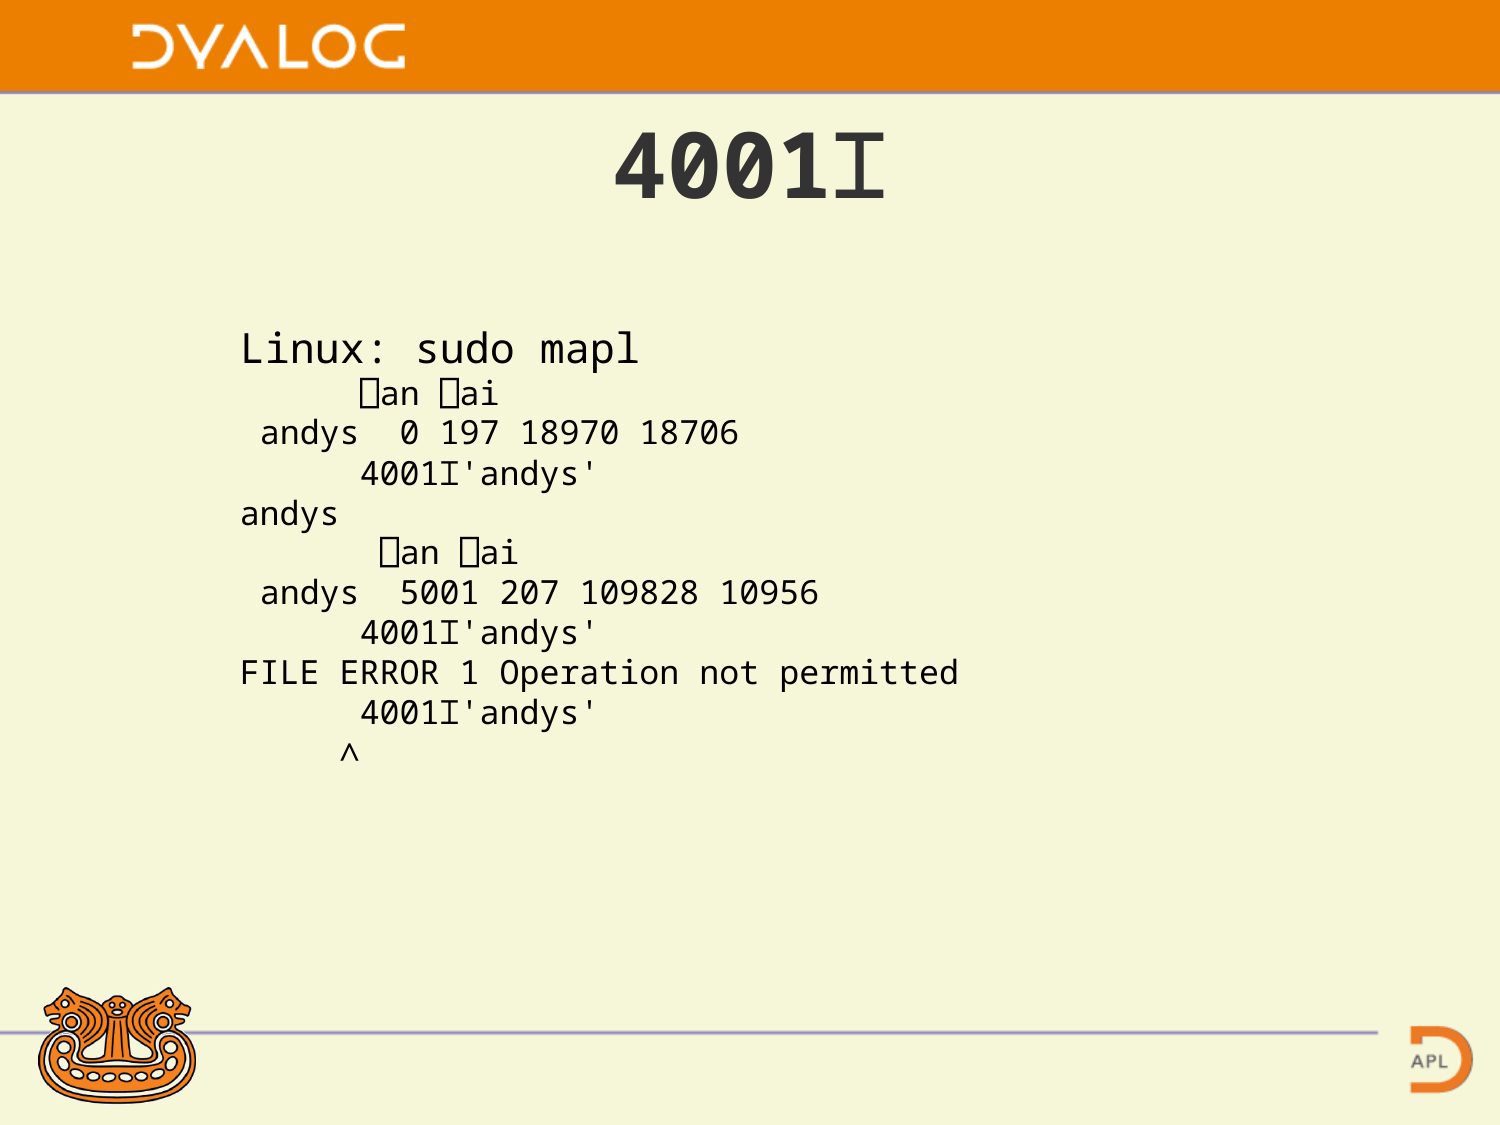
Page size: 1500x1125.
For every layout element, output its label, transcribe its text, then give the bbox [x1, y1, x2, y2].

subtitle Linux: sudo mapl ⎕an ⎕ai andys 0 197 18970 18706 4001⌶'andys' andys ⎕an ⎕ai andys 5001 207 109828 10956 4001⌶'andys' FILE ERROR 1 Operation not permitted 4001⌶'andys' ∧ [225, 314, 1275, 925]
picture [0, 0, 1500, 1125]
title 4001⌶ [112, 99, 1388, 288]
